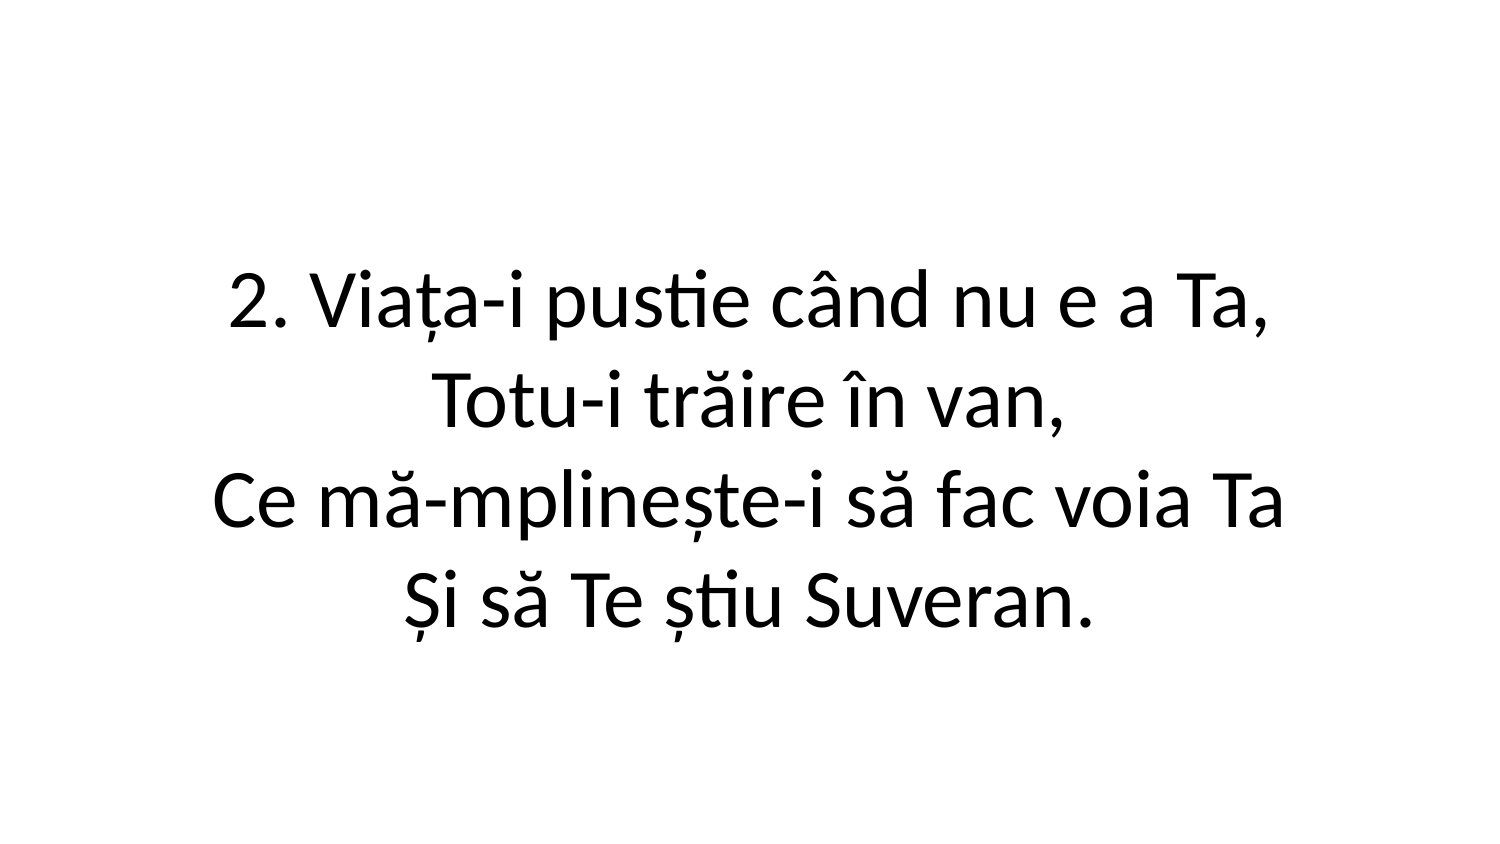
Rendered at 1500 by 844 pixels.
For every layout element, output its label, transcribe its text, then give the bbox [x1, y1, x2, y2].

text_box 2. Viața-i pustie când nu e a Ta, Totu-i trăire în van, Ce mă-mplinește-i să fac voia Ta Și să Te știu Suveran. [197, 192, 1303, 652]
